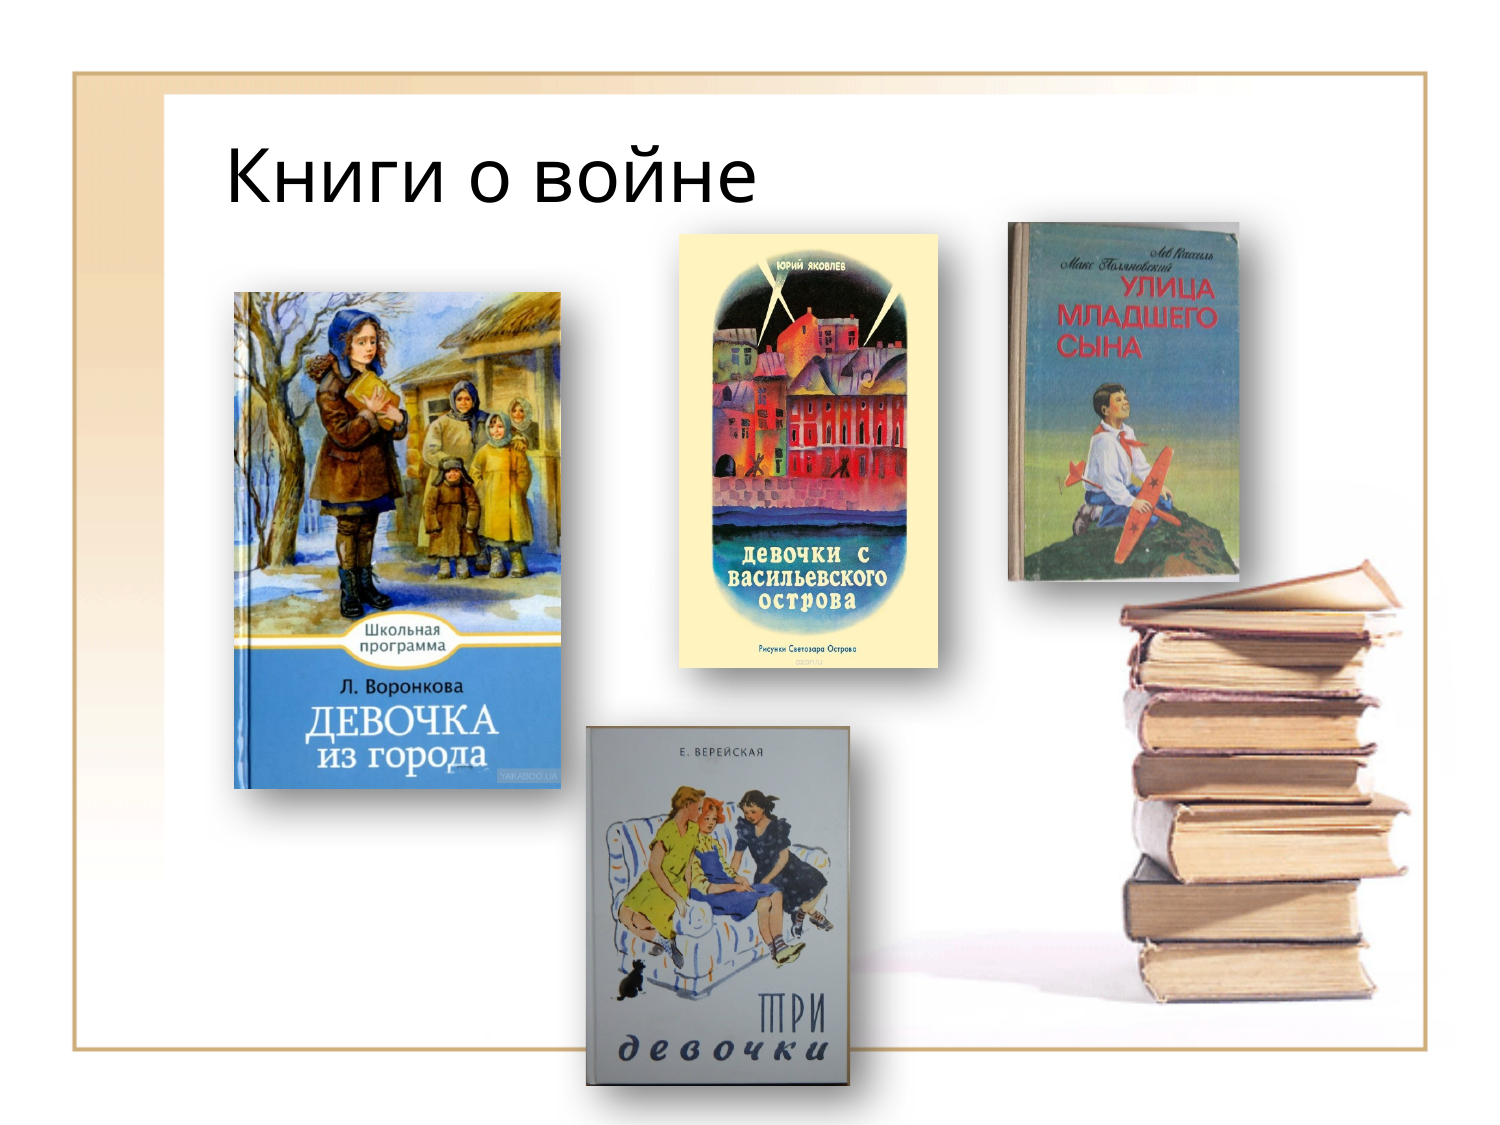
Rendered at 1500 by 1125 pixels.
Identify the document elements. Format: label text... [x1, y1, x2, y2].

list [1007, 222, 1240, 582]
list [585, 726, 851, 1086]
picture [0, 0, 1500, 1125]
title Книги о войне [209, 112, 1373, 233]
